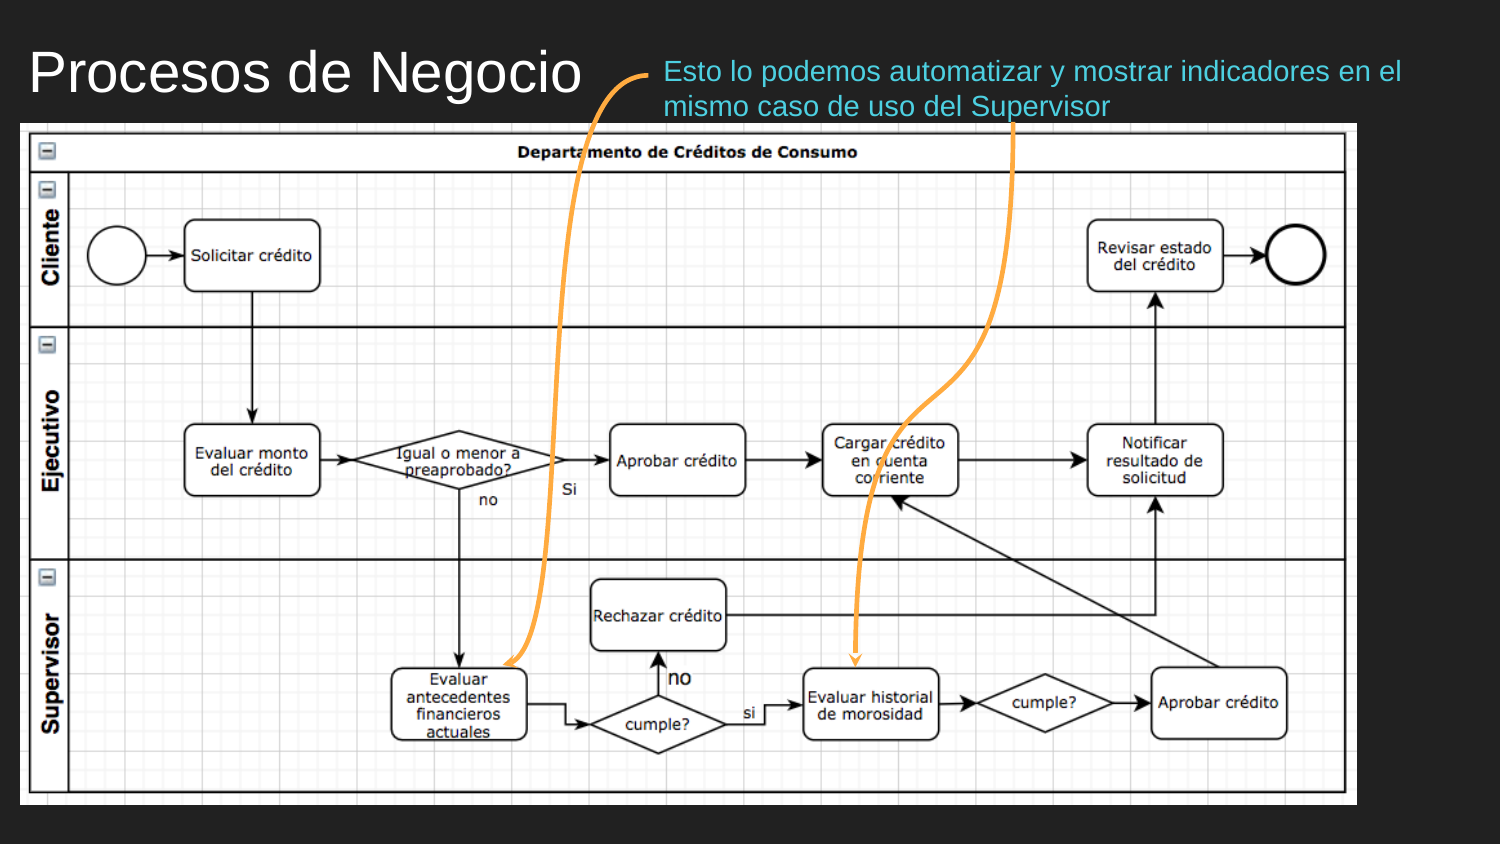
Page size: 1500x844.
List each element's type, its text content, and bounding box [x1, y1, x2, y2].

title Procesos de Negocio [13, 19, 1412, 114]
text_box Esto lo podemos automatizar y mostrar indicadores en el mismo caso de uso del Supervisor [648, 37, 1453, 114]
picture [20, 123, 1358, 805]
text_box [661, 315, 1208, 474]
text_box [502, 75, 649, 666]
